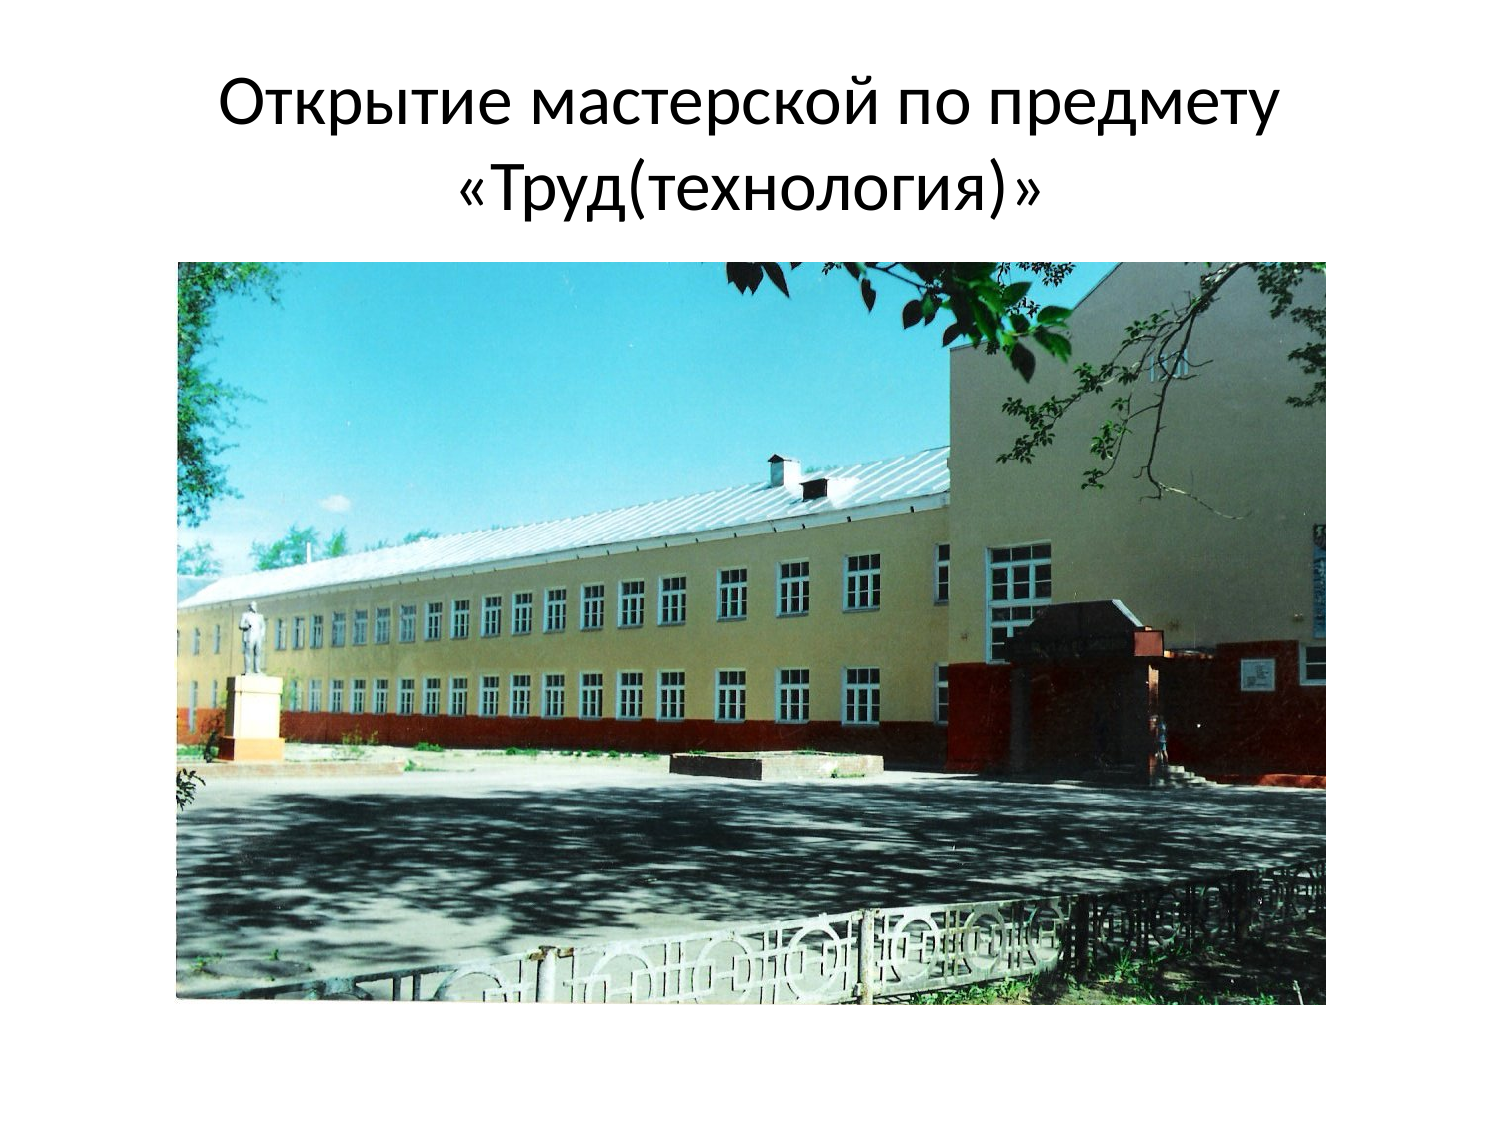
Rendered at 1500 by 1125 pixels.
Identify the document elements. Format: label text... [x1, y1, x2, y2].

title Открытие мастерской по предмету «Труд(технология)» [75, 45, 1425, 233]
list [174, 262, 1326, 1006]
